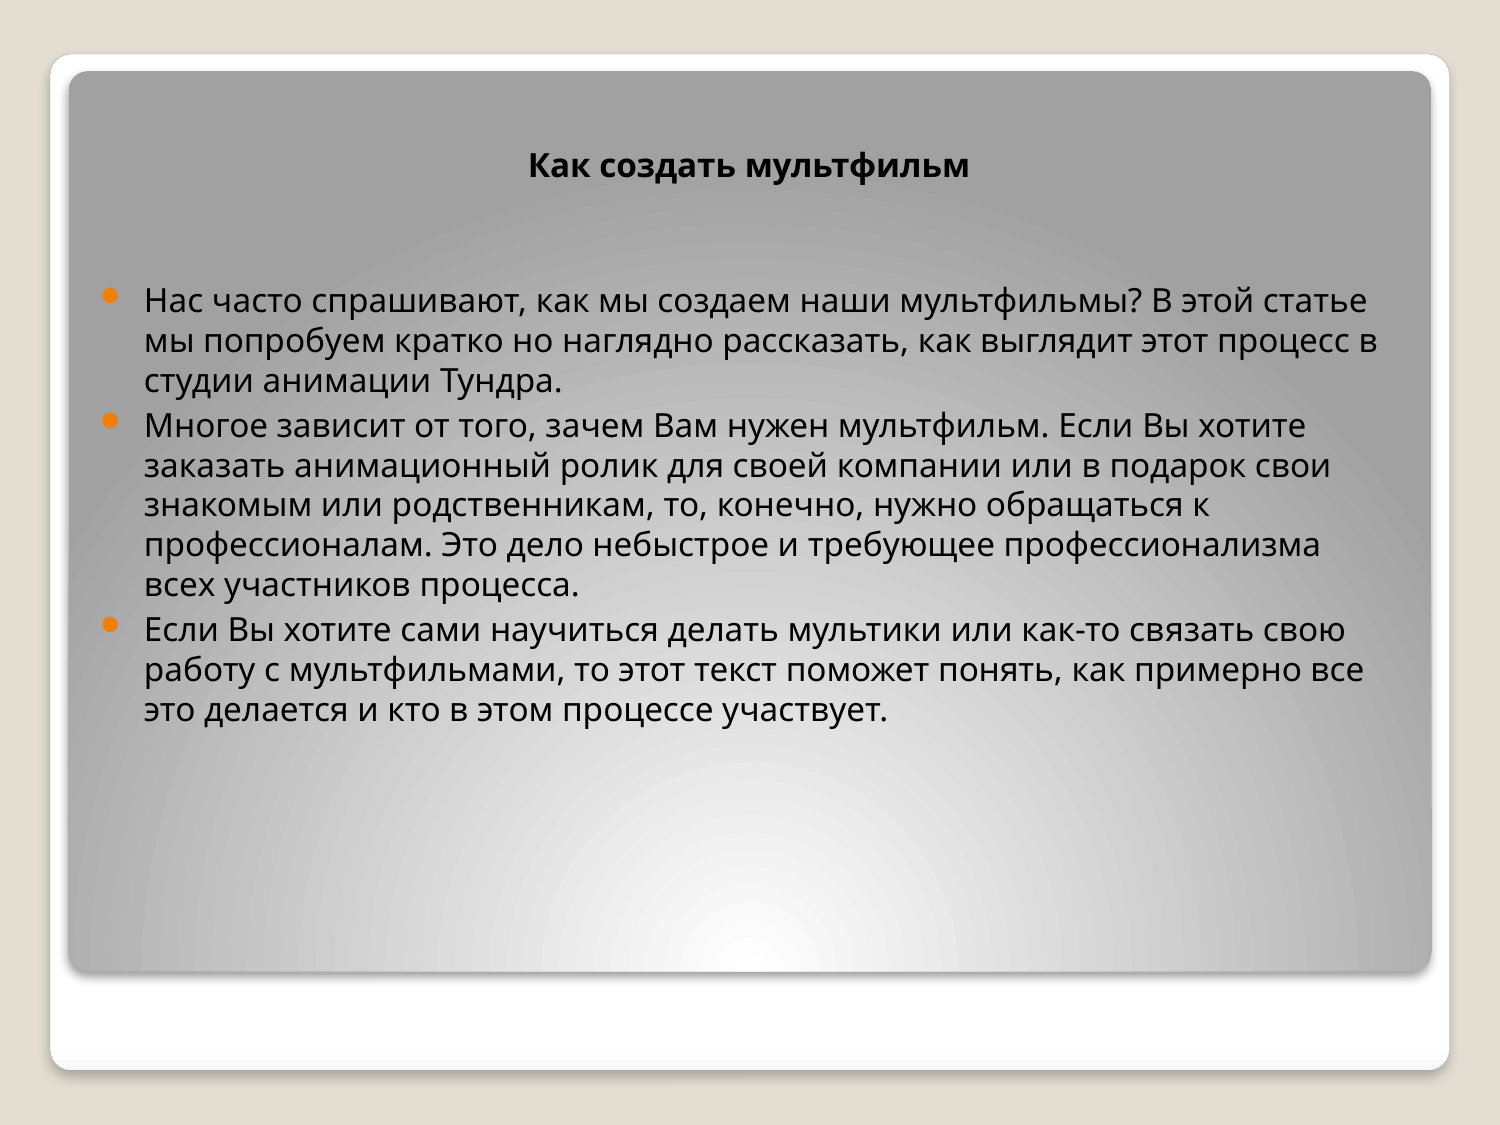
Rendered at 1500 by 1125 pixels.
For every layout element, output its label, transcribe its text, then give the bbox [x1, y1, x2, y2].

list Как создать мультфильм Нас часто спрашивают, как мы создаем наши мультфильмы? В этой статье мы попробуем кратко но наглядно рассказать, как выглядит этот процесс в студии анимации Тундра. Многое зависит от того, зачем Вам нужен мультфильм. Если Вы хотите заказать анимационный ролик для своей компании или в подарок свои знакомым или родственникам, то, конечно, нужно обращаться к профессионалам. Это дело небыстрое и требующее профессионализма всех участников процесса. Если Вы хотите сами научиться делать мультики или как-то связать свою работу с мультфильмами, то этот текст поможет понять, как примерно все это делается и кто в этом процессе участвует. [70, 128, 1413, 816]
